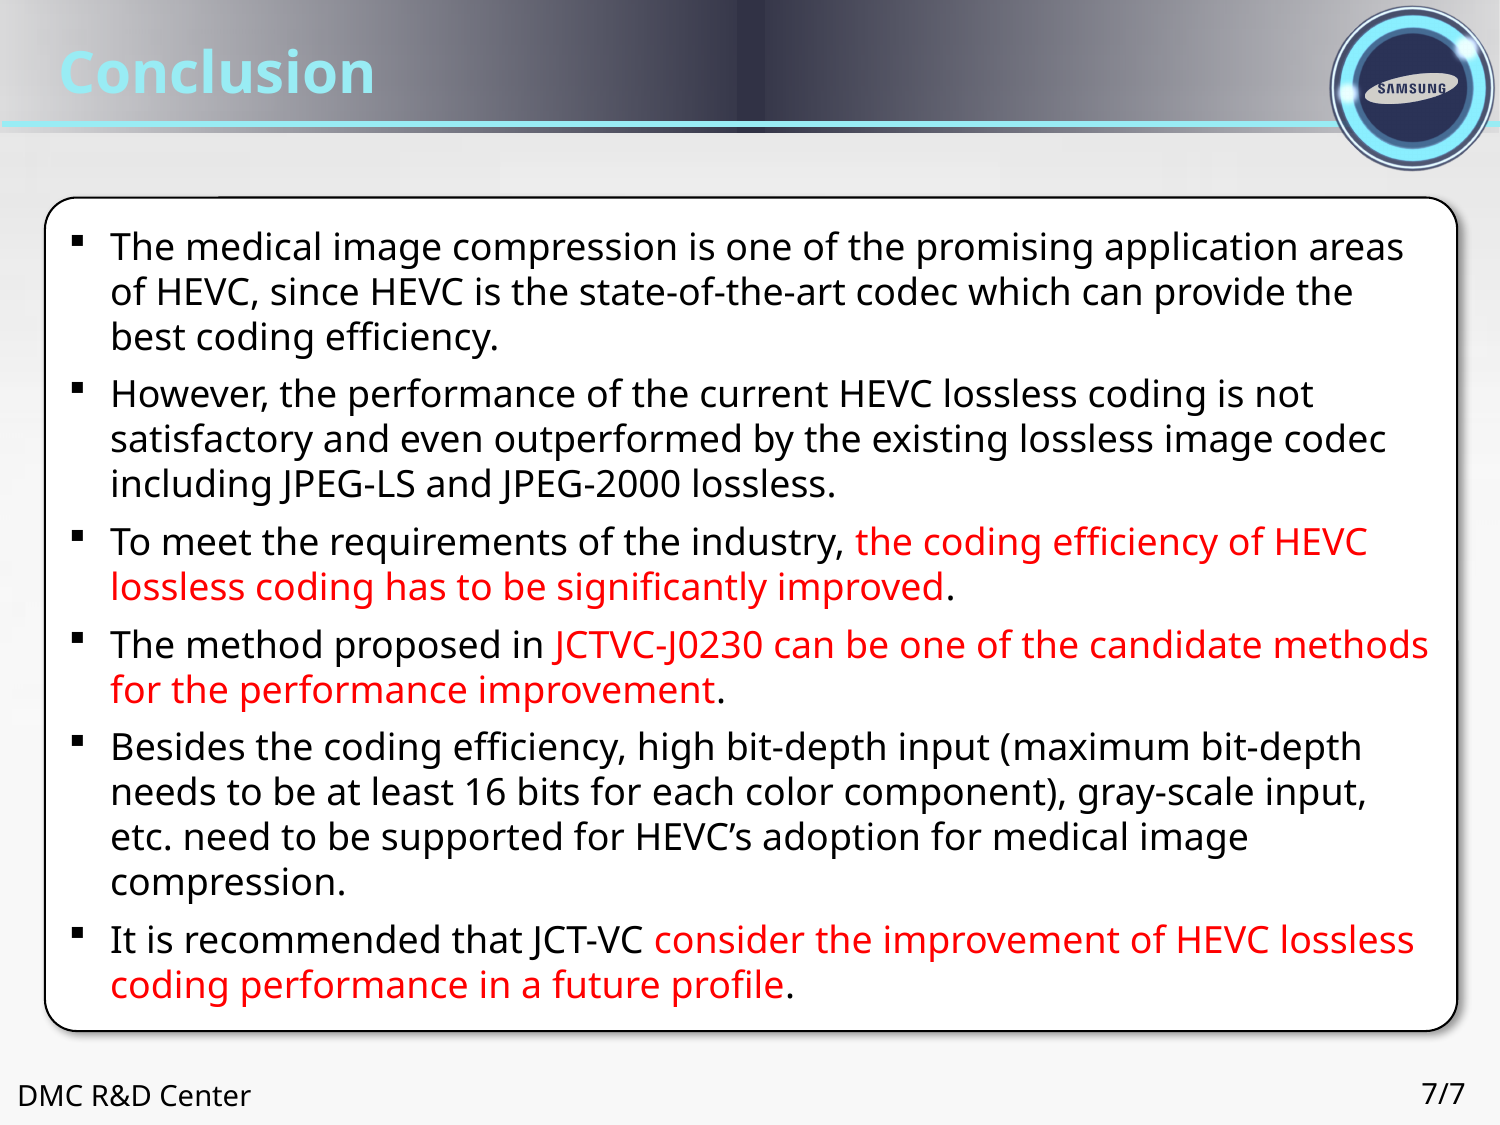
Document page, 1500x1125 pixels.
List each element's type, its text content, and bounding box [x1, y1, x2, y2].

slide_number 7/7 [1130, 1065, 1481, 1125]
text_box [0, 0, 1500, 133]
text_box DMC R&D Center [2, 1069, 267, 1120]
text_box The medical image compression is one of the promising application areas of HEVC, since HEVC is the state-of-the-art codec which can provide the best coding efficiency. However, the performance of the current HEVC lossless coding is not satisfactory and even outperformed by the existing lossless image codec including JPEG-LS and JPEG-2000 lossless. To meet the requirements of the industry, the coding efficiency of HEVC lossless coding has to be significantly improved. The method proposed in JCTVC-J0230 can be one of the candidate methods for the performance improvement. Besides the coding efficiency, high bit-depth input (maximum bit-depth needs to be at least 16 bits for each color component), gray-scale input, etc. need to be supported for HEVC’s adoption for medical image compression. It is recommended that JCT-VC consider the improvement of HEVC lossless coding performance in a future profile. [44, 197, 1458, 1032]
picture [1328, 4, 1498, 197]
